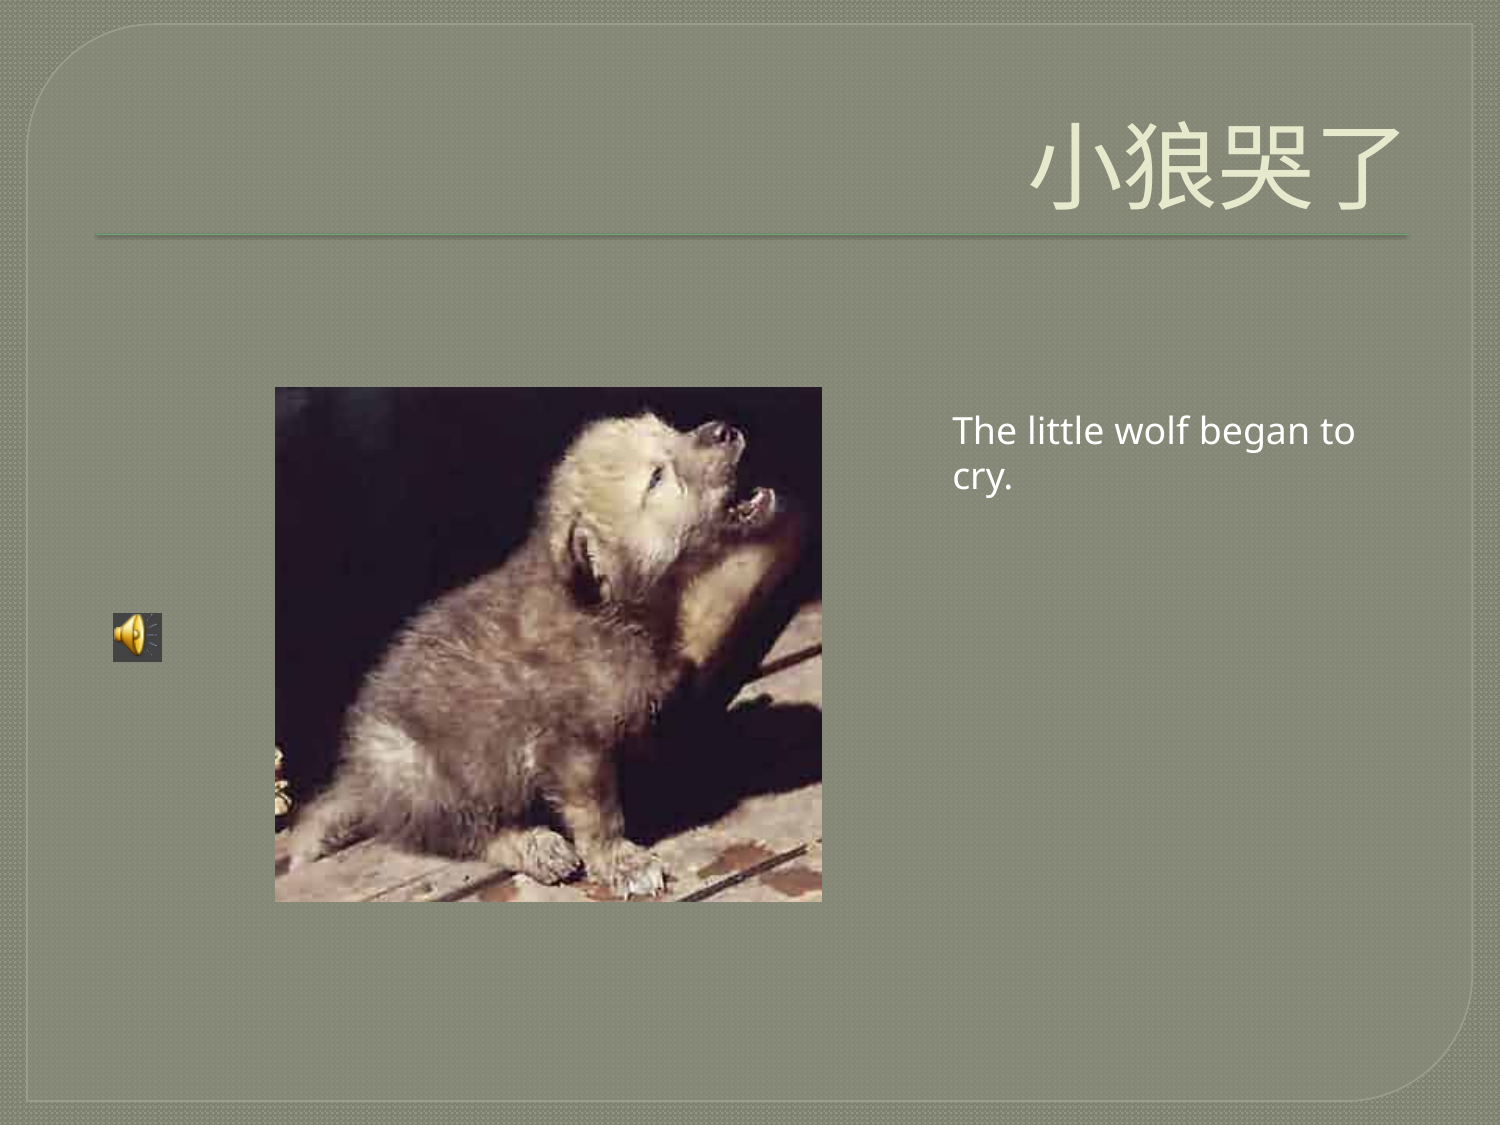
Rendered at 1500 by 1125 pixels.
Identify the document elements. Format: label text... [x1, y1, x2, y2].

text_box The little wolf began to cry. [937, 399, 1400, 505]
picture [112, 612, 163, 663]
title 小狼哭了 [75, 41, 1425, 230]
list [274, 387, 823, 902]
